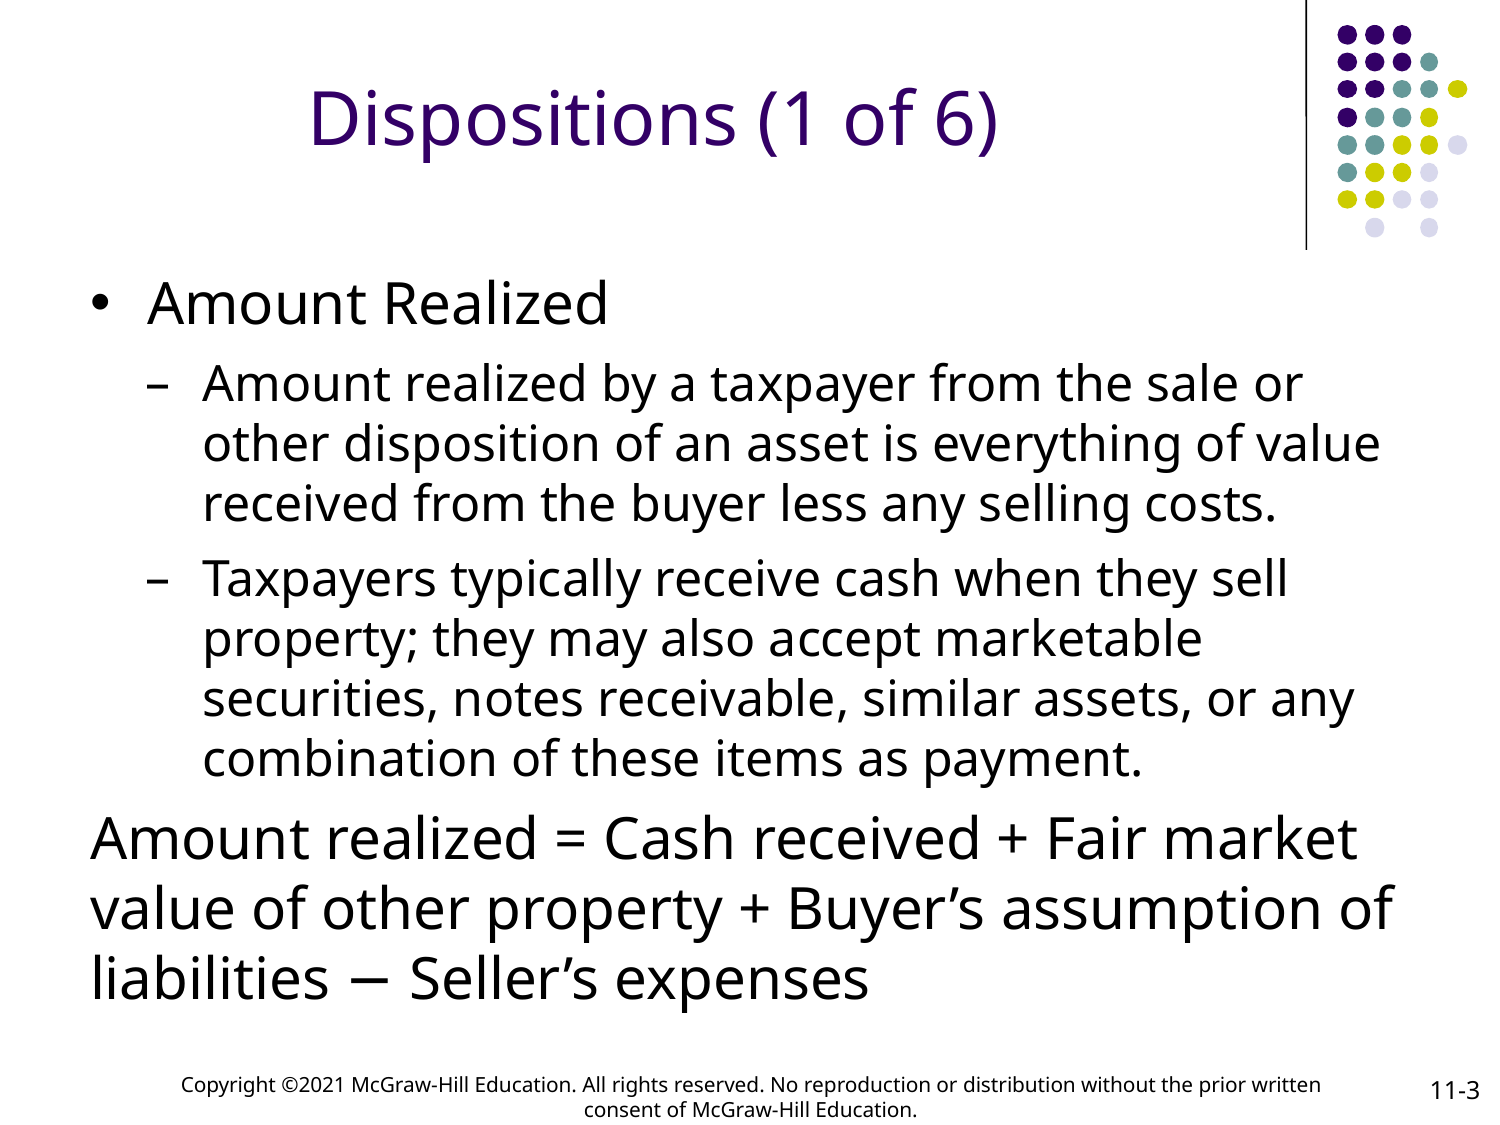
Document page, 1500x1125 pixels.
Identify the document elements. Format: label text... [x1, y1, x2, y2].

title Dispositions (1 of 6) [32, 8, 1275, 234]
slide_number 11-3 [1345, 1061, 1496, 1122]
list Amount Realized Amount realized by a taxpayer from the sale or other disposition of an asset is everything of value received from the buyer less any selling costs. Taxpayers typically receive cash when they sell property; they may also accept marketable securities, notes receivable, similar assets, or any combination of these items as payment. Amount realized = Cash received + Fair market value of other property + Buyer’s assumption of liabilities − Seller’s expenses [75, 259, 1425, 1062]
